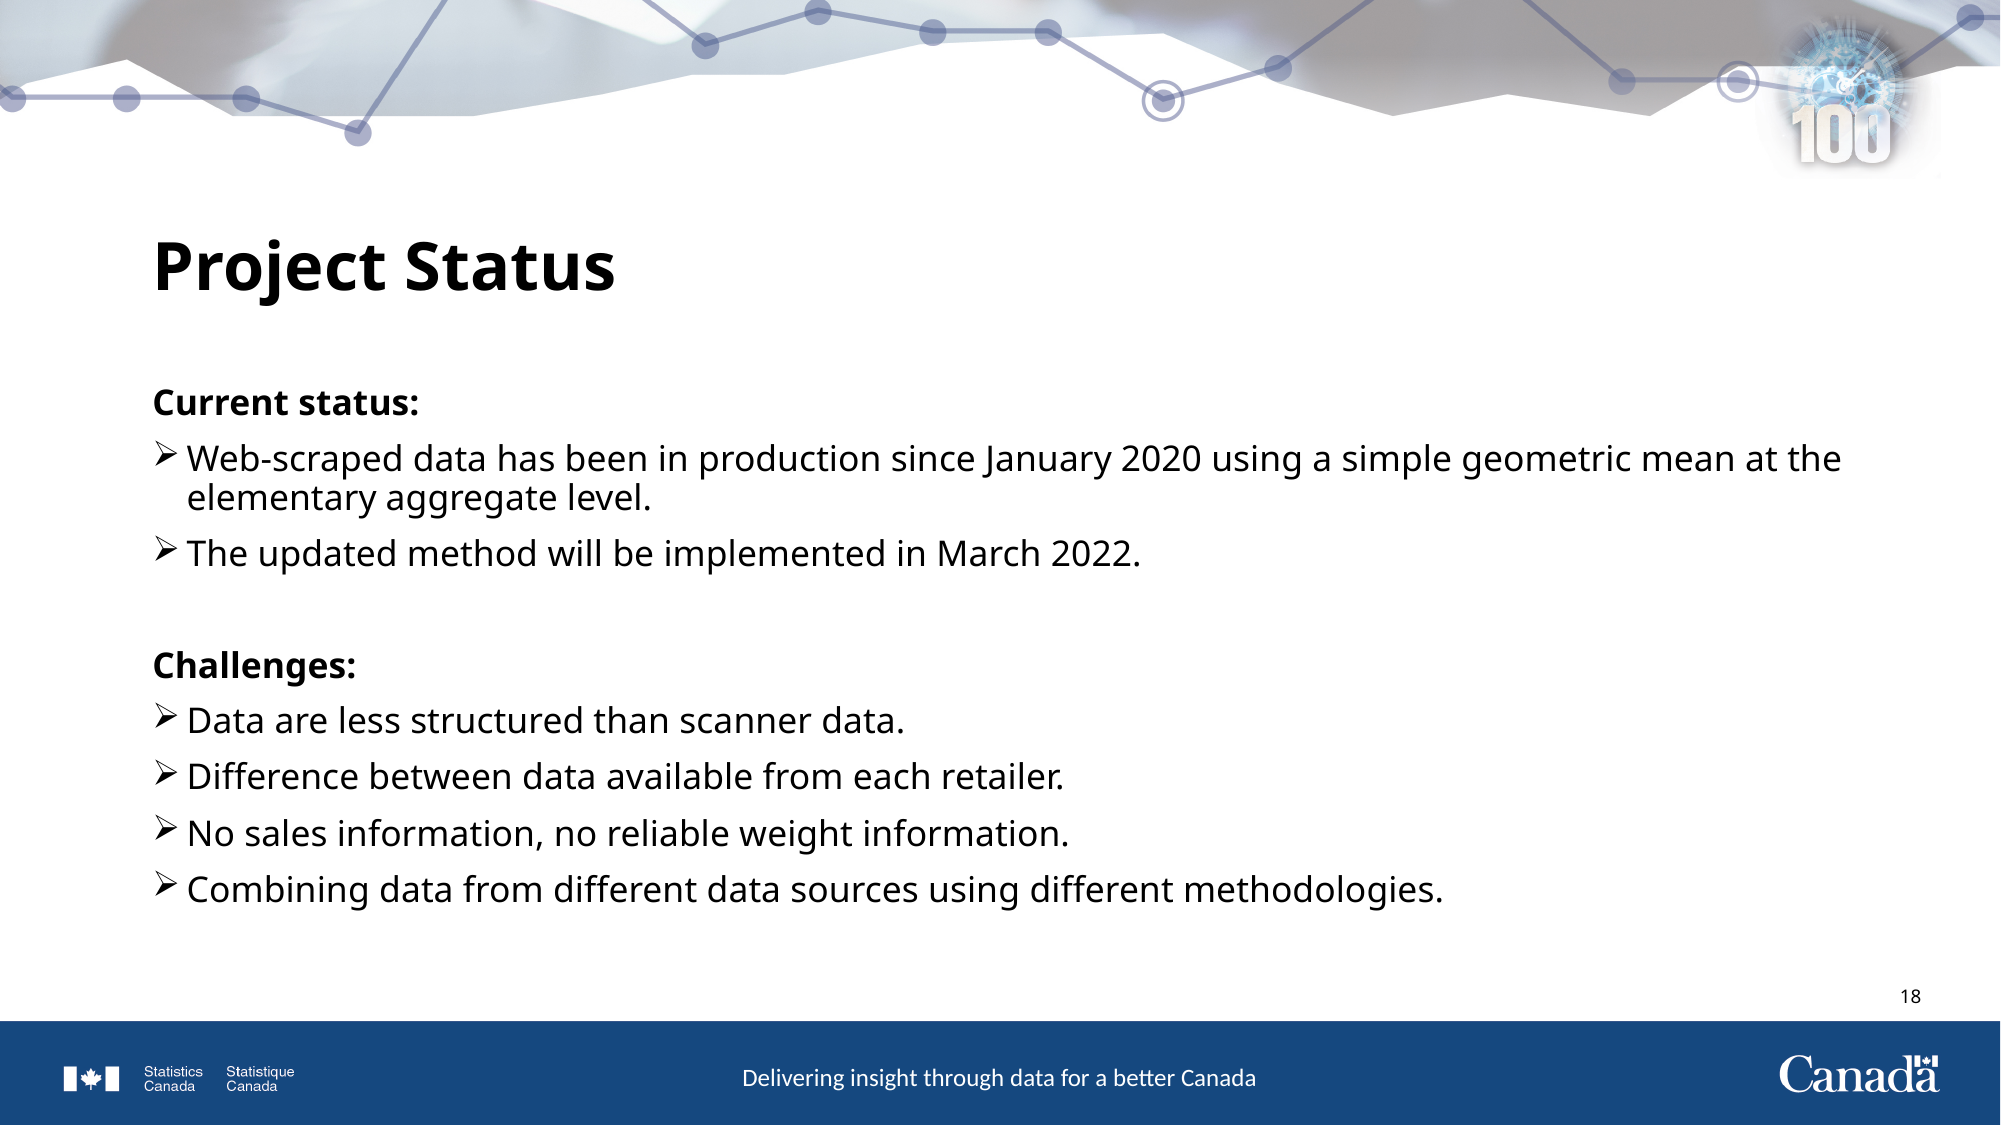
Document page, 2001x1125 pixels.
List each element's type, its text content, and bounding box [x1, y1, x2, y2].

text_box Conclusion [1261, 79, 2001, 88]
slide_number 17 [1262, 100, 2000, 108]
title Project Status [137, 165, 1863, 313]
slide_number 17 [1881, 977, 1937, 1020]
text_box Issue and Objective [1260, 89, 2001, 98]
picture [0, 0, 2001, 1125]
list Current status: Web-scraped data has been in production since January 2020 using a simple geometric mean at the elementary aggregate level. The updated method will be implemented in March 2022. Challenges: Data are less structured than scanner data. Difference between data available from each retailer. No sales information, no reliable weight information. Combining data from different data sources using different methodologies. [137, 377, 1863, 978]
